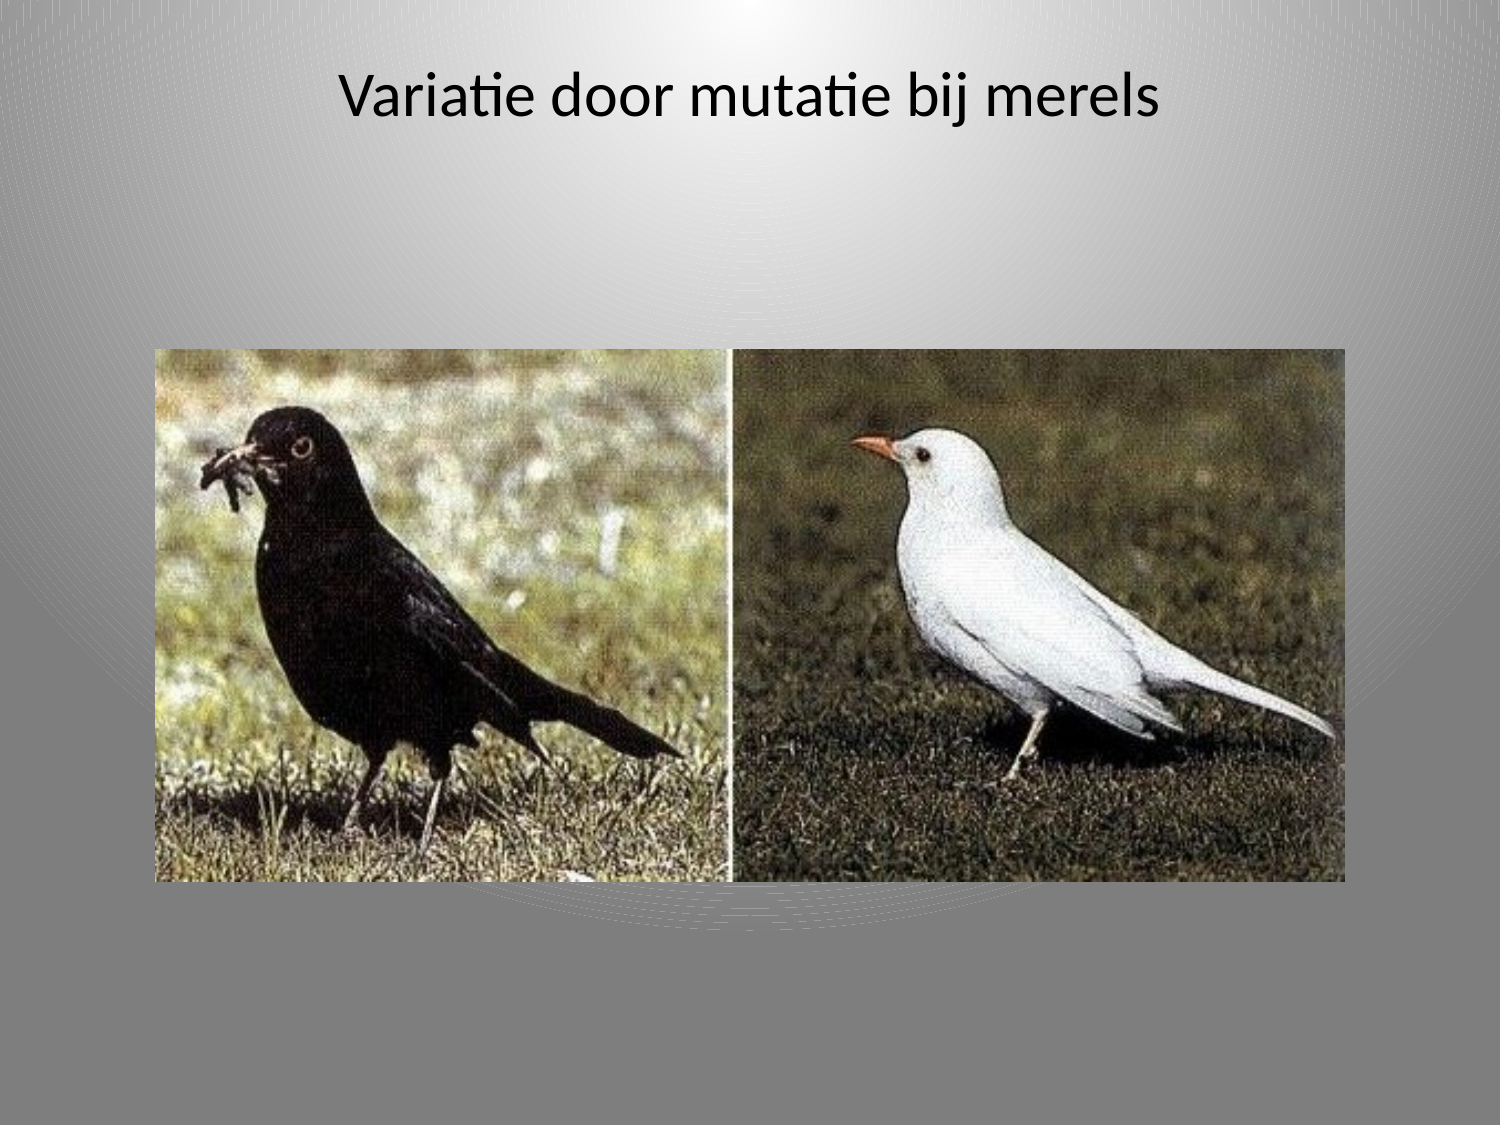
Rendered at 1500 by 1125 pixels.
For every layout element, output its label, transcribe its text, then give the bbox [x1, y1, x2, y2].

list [155, 349, 1345, 882]
title Variatie door mutatie bij merels [75, 45, 1425, 138]
